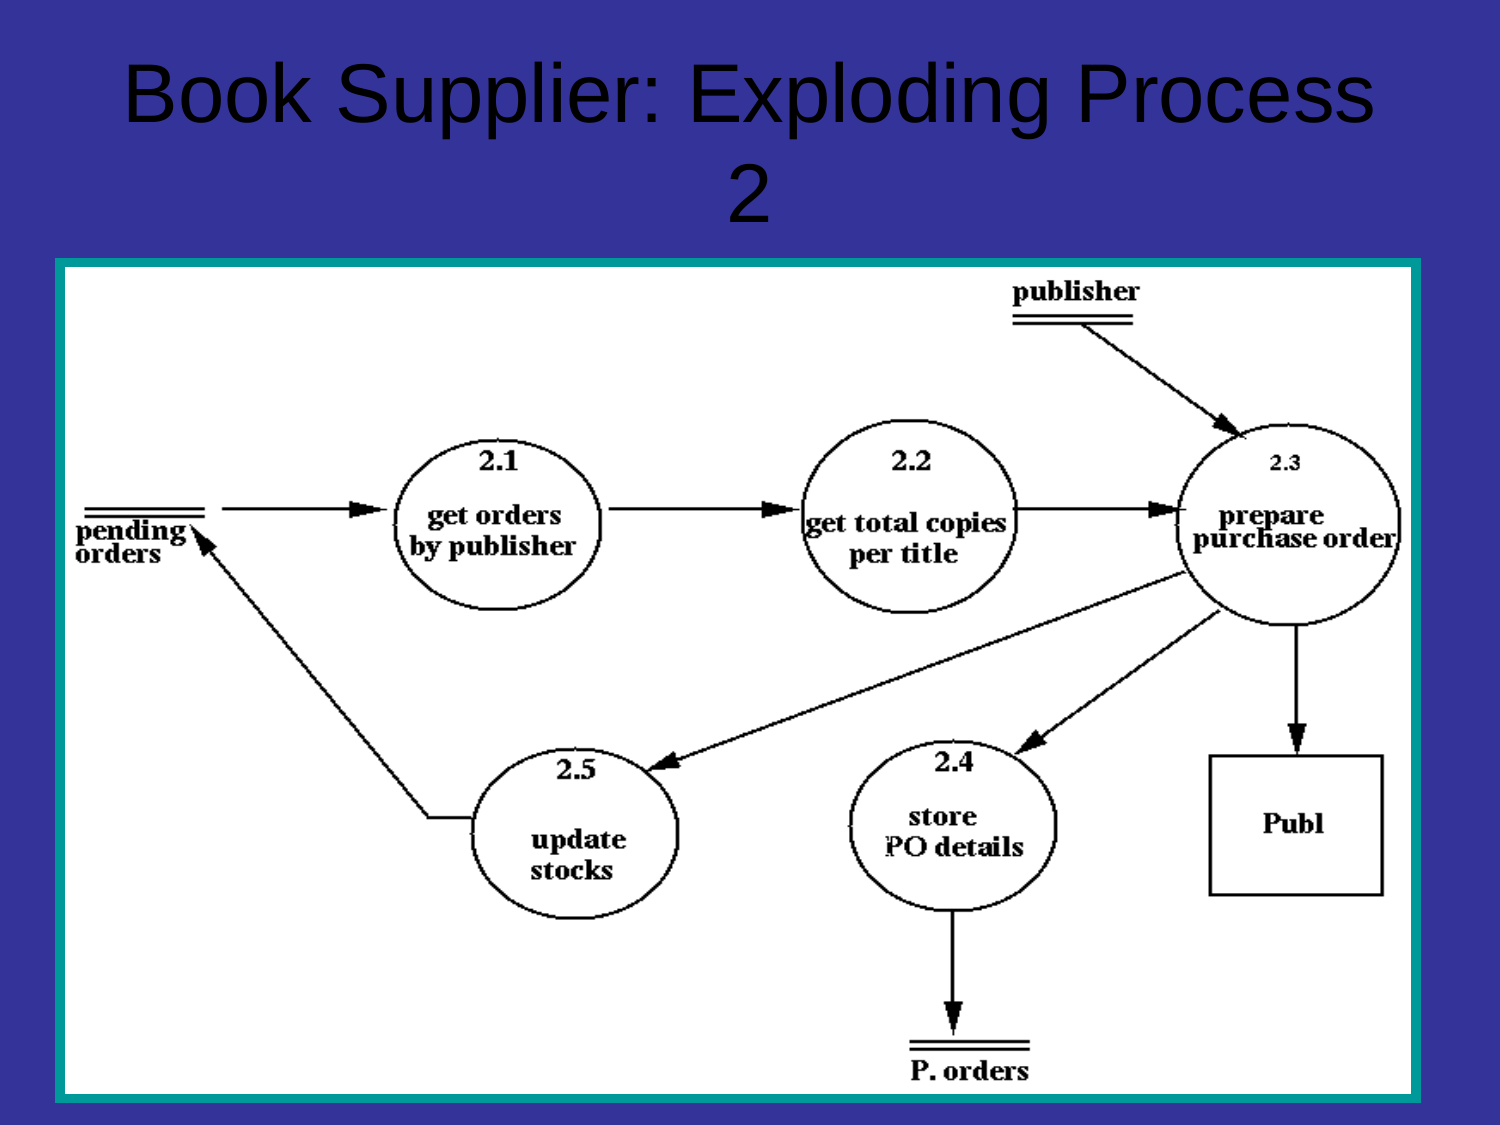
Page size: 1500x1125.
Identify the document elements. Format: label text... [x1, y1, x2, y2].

title Book Supplier: Exploding Process 2 [74, 44, 1426, 233]
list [64, 266, 1412, 1095]
